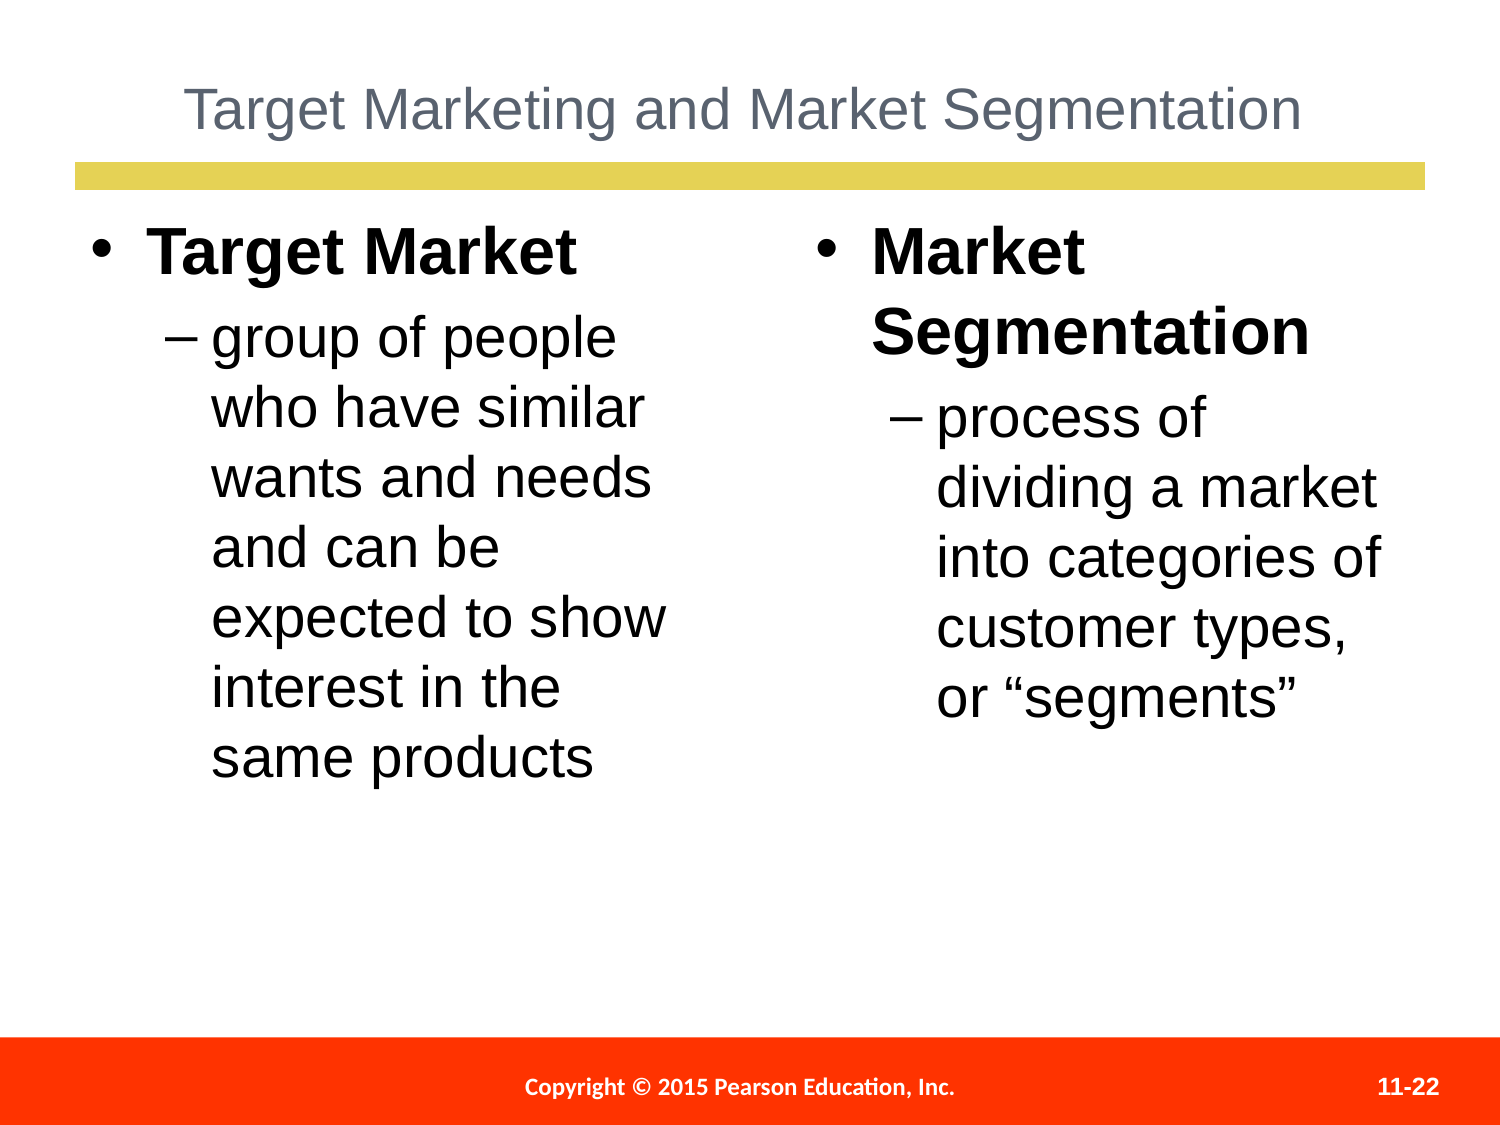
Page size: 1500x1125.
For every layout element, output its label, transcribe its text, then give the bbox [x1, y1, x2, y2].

text_box Market Segmentation process of dividing a market into categories of customer types, or “segments” [799, 199, 1413, 1005]
list Target Market group of people who have similar wants and needs and can be expected to show interest in the same products [74, 199, 688, 1006]
title Target Marketing and Market Segmentation [49, 12, 1438, 201]
